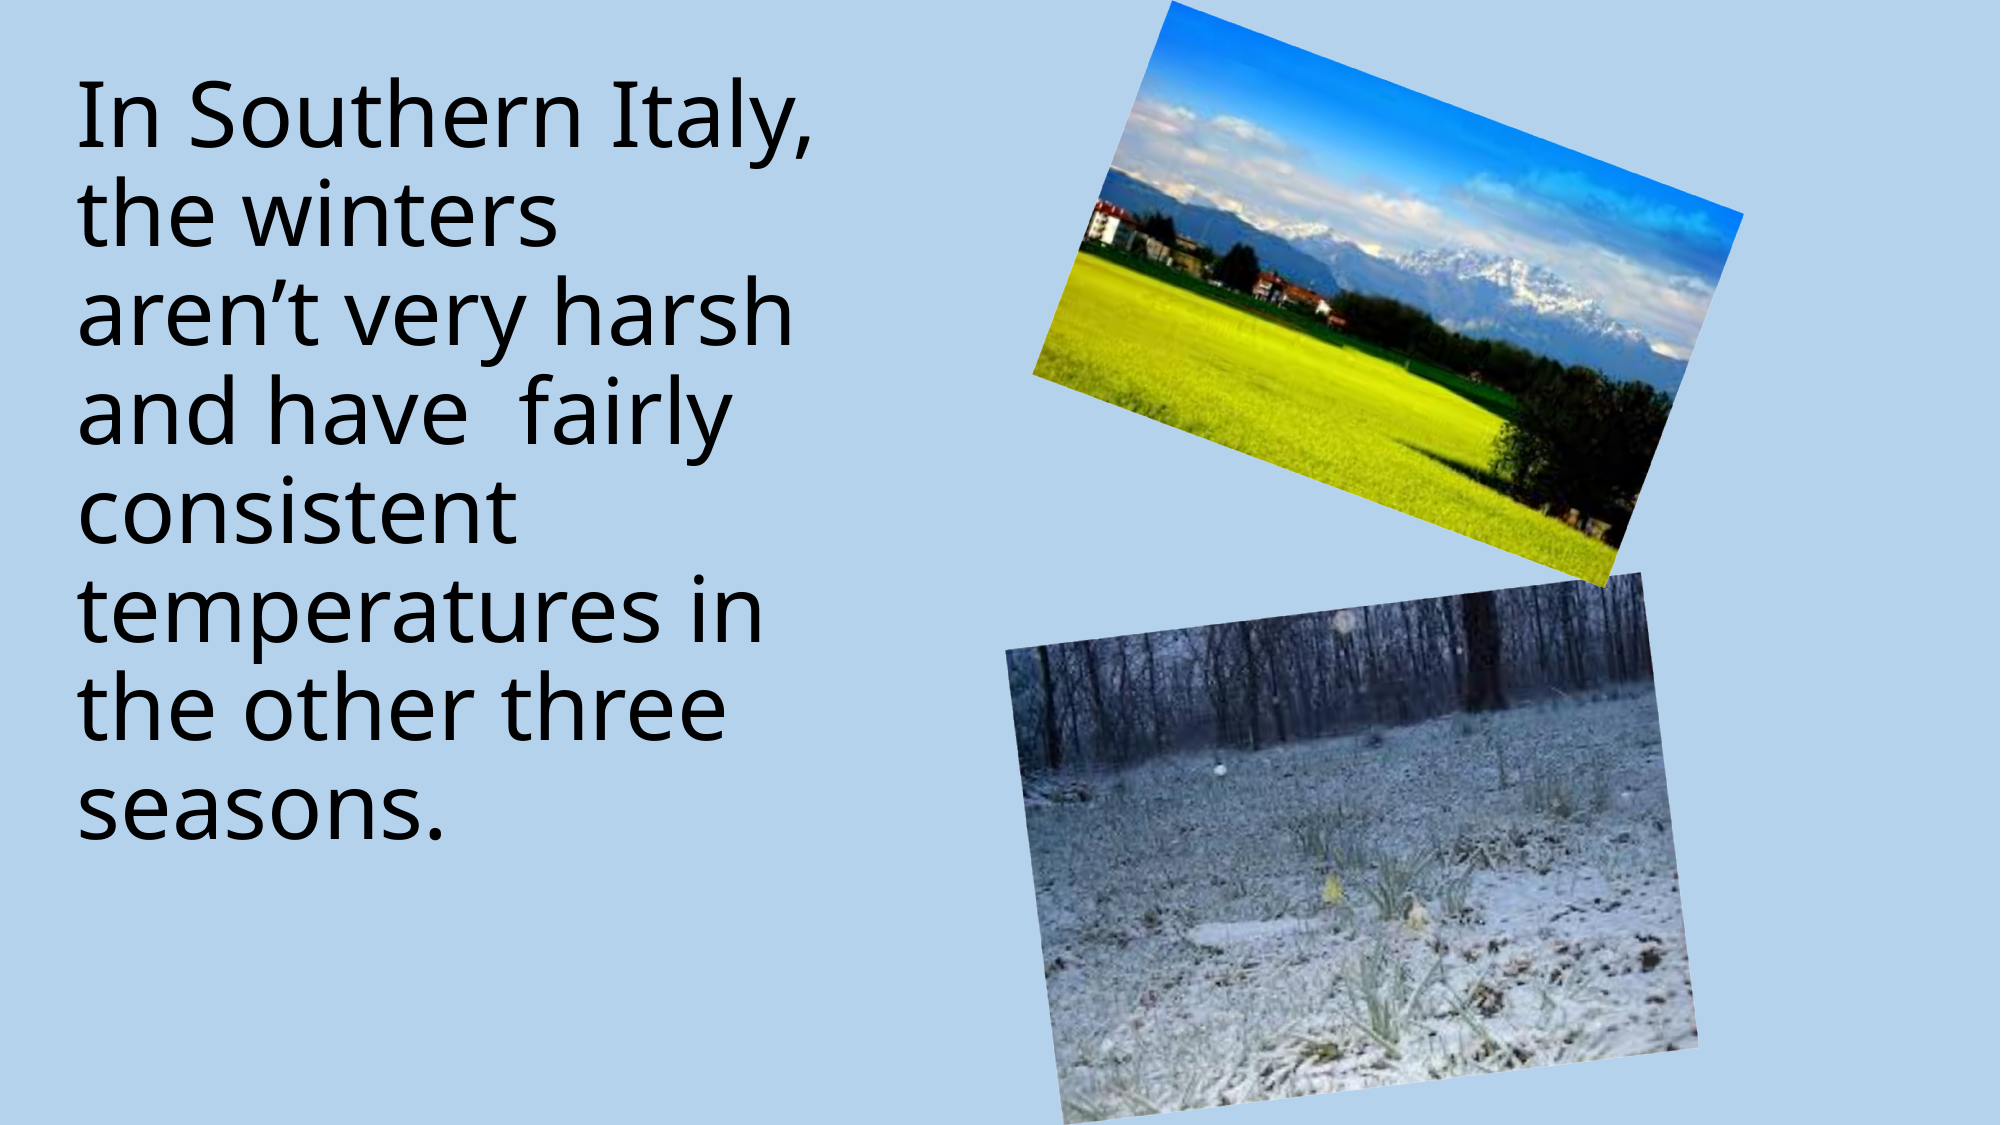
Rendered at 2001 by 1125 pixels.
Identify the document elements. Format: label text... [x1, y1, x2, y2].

title In Southern Italy, the winters aren’t very harsh and have fairly consistent temperatures in the other three seasons. [61, 79, 842, 848]
picture [1006, 1, 1743, 1124]
